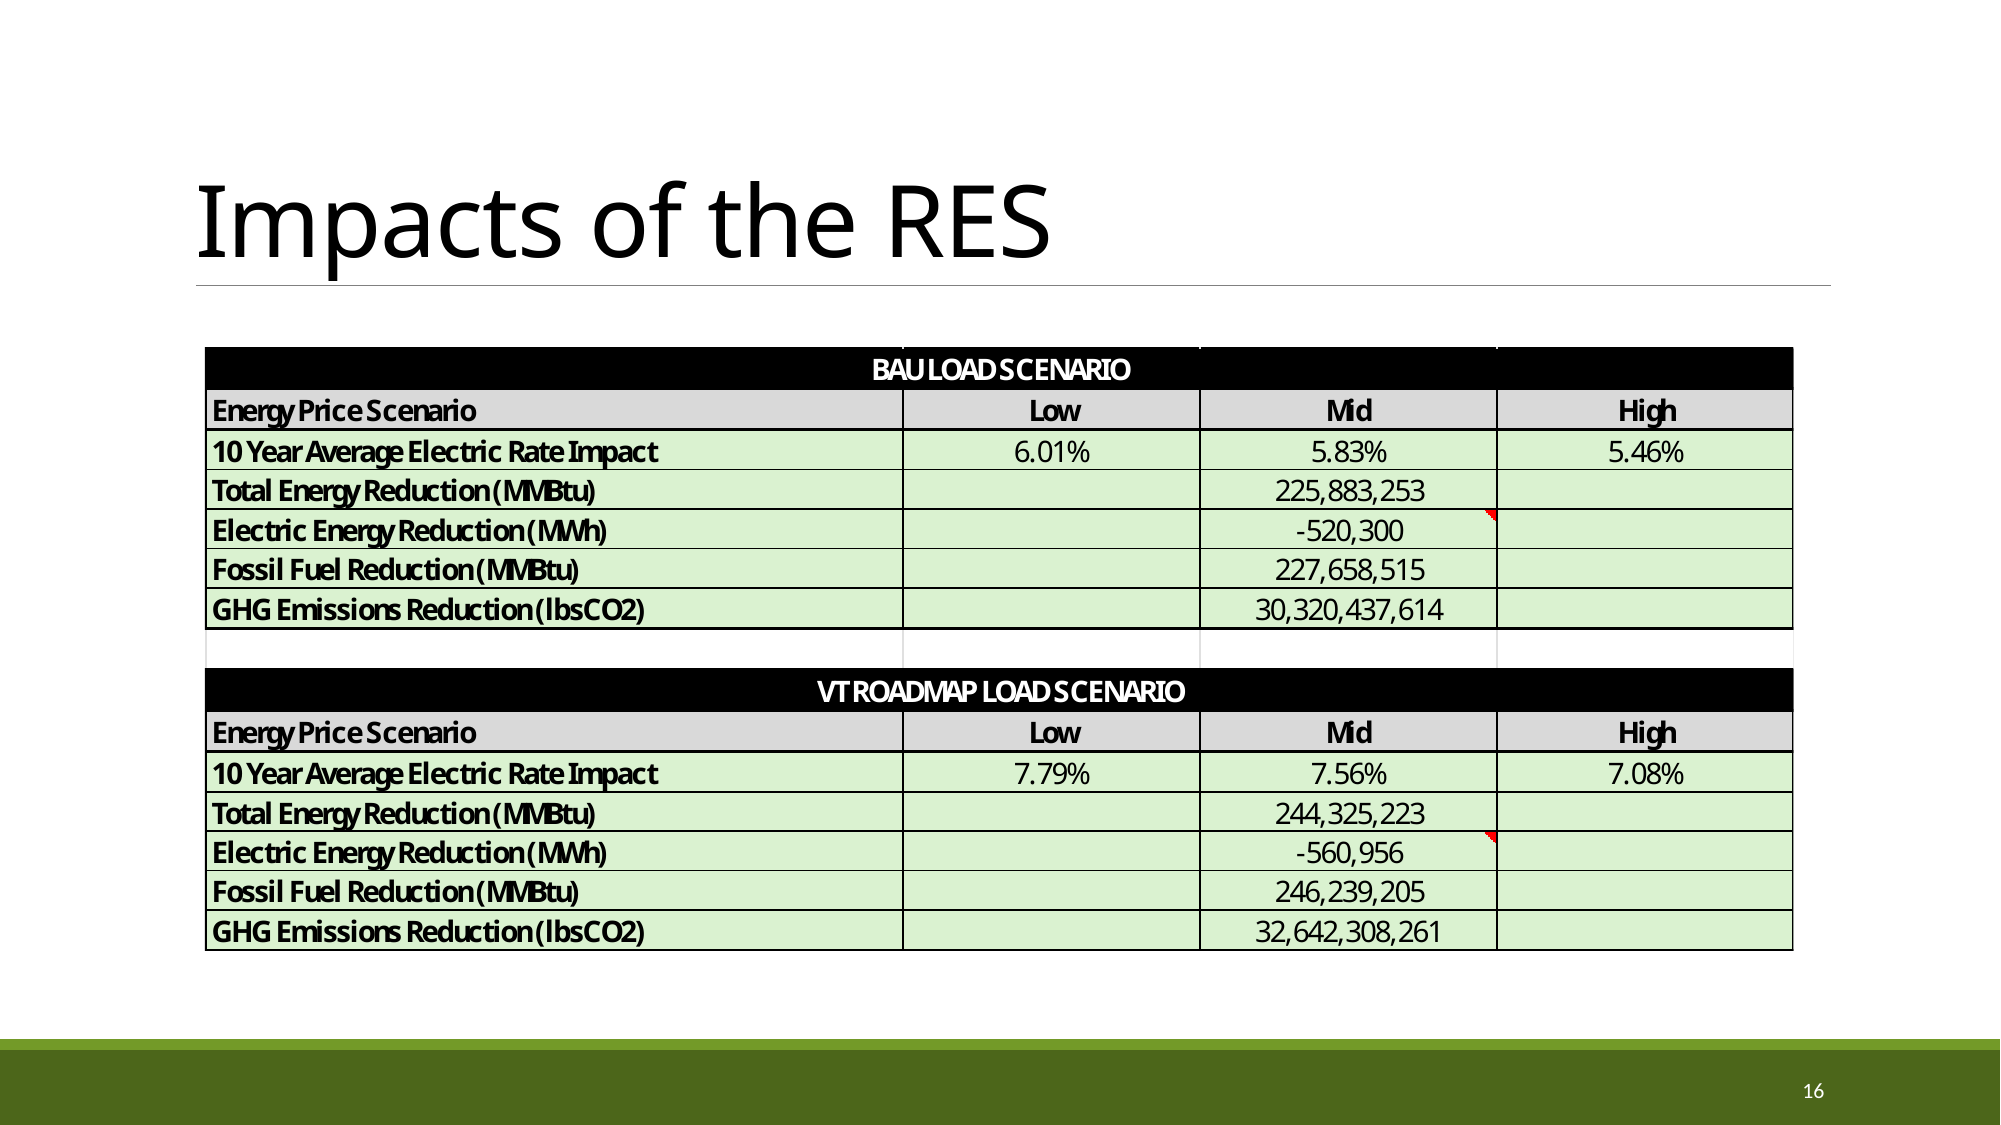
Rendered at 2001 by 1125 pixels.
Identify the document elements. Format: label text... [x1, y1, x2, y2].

slide_number 16 [1624, 1059, 1840, 1120]
title Impacts of the RES [180, 47, 1871, 285]
picture [204, 346, 1796, 953]
